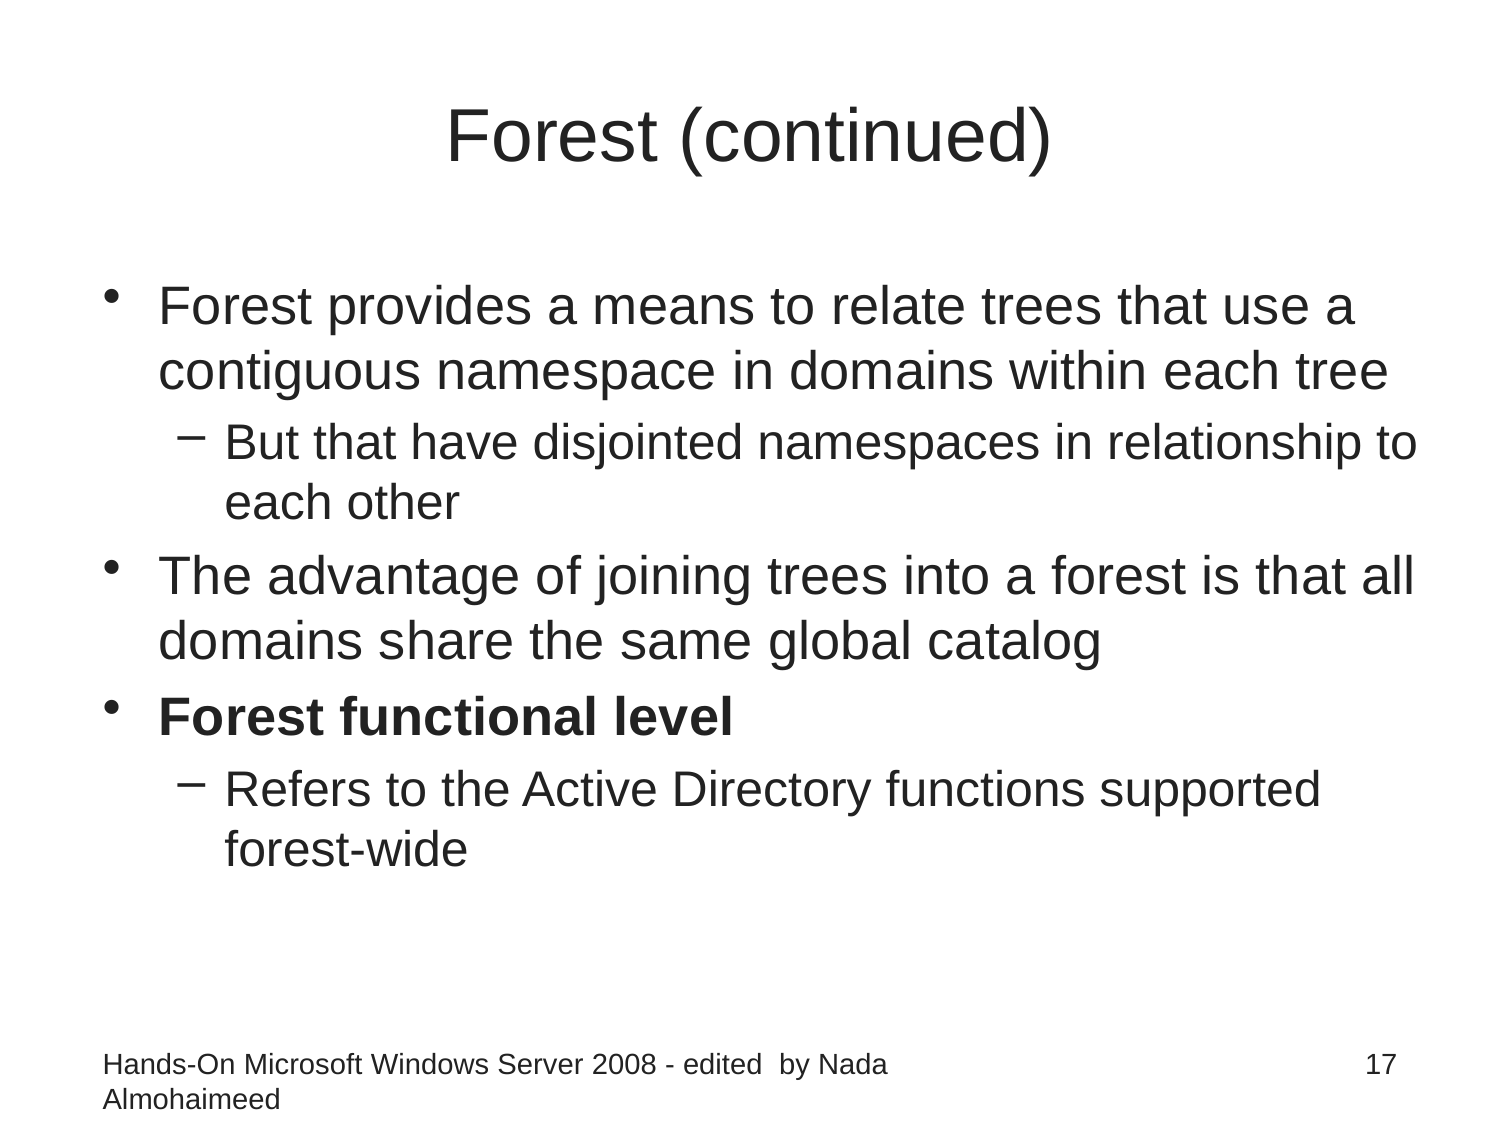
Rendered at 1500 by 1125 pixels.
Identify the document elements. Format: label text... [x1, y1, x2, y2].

footer Hands-On Microsoft Windows Server 2008 - edited by Nada Almohaimeed [87, 1037, 1051, 1101]
list Forest provides a means to relate trees that use a contiguous namespace in domains within each tree But that have disjointed namespaces in relationship to each other The advantage of joining trees into a forest is that all domains share the same global catalog Forest functional level Refers to the Active Directory functions supported forest-wide [87, 262, 1438, 1013]
slide_number 17 [1074, 1037, 1413, 1101]
title Forest (continued) [87, 37, 1413, 226]
